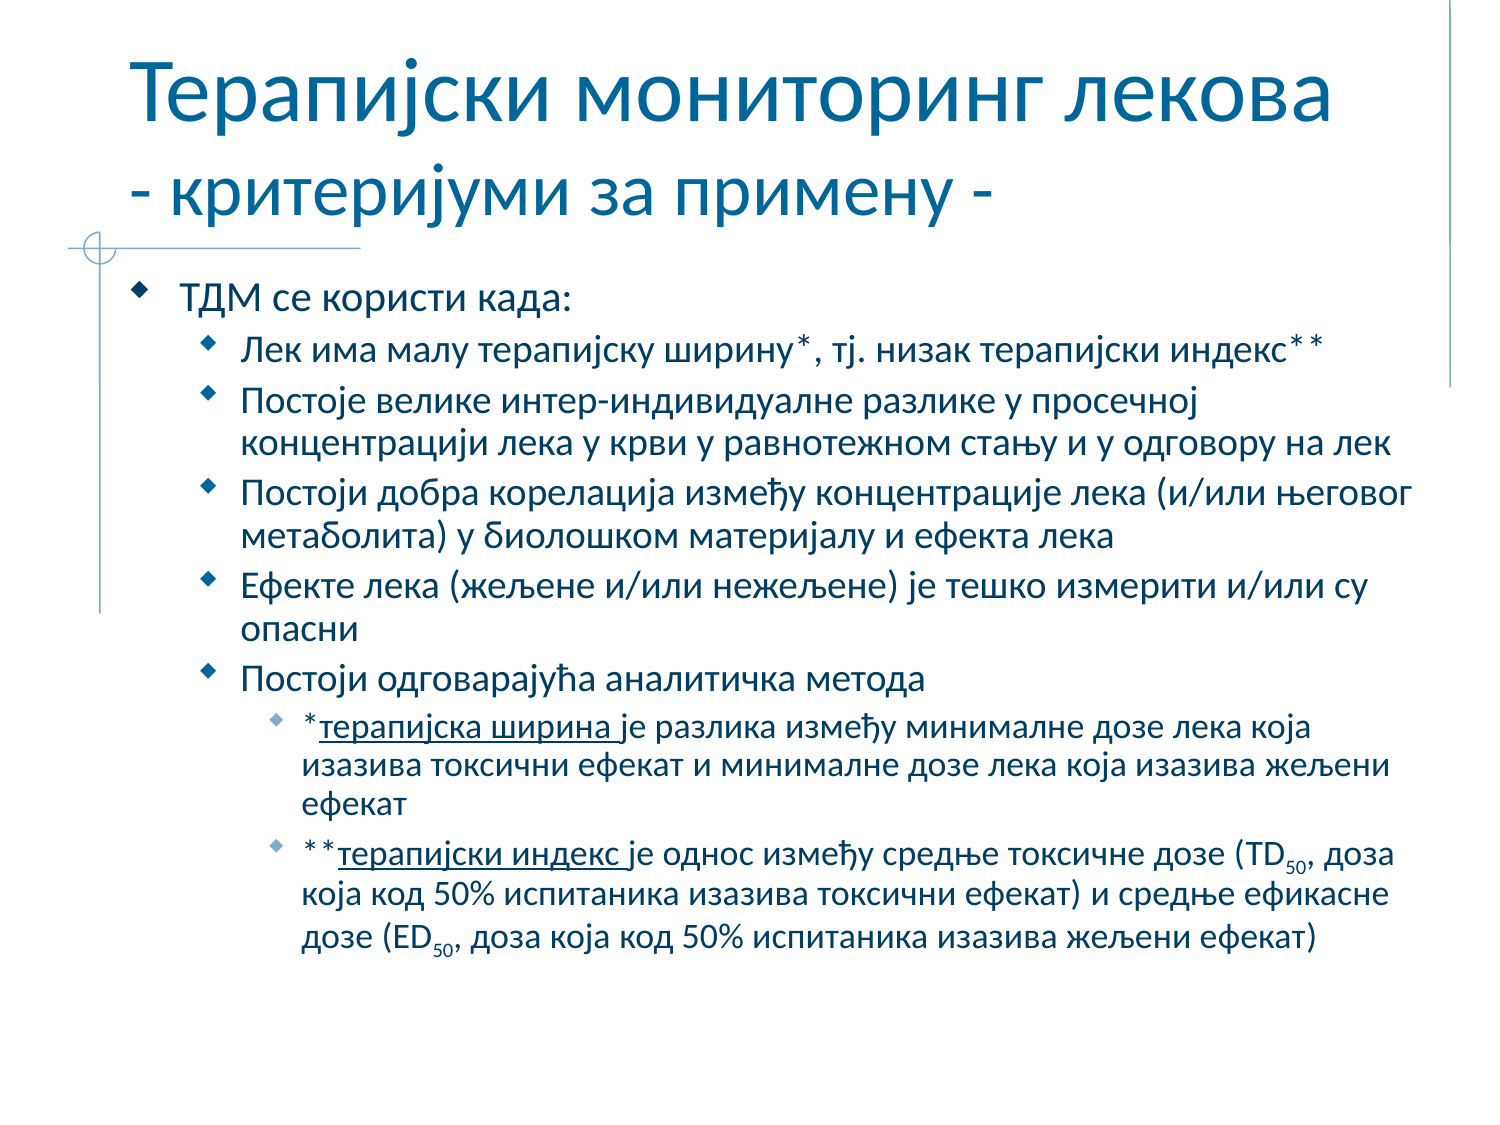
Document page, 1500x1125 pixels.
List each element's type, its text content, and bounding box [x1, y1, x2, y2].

list ТДМ се користи када: Лек има малу терапијску ширину*, тј. низак терапијски индекс** Постоје велике интер-индивидуалне разлике у просечној концентрацији лека у крви у равнотежном стању и у одговору на лек Постоји добра корелација између концентрације лека (и/или његовог метаболита) у биолошком материјалу и ефекта лека Ефекте лека (жељене и/или нежељене) је тешко измерити и/или су опасни Постоји одговарајућа аналитичка метода *терапијска ширина је разлика између минималне дозе лека која изазива токсични ефекат и минималне дозе лека која изазива жељени ефекат **терапијски индекс је однос између средње токсичне дозе (TD50, доза која код 50% испитаника изазива токсични ефекат) и средње ефикасне дозе (ED50, доза која код 50% испитаника изазива жељени ефекат) [111, 266, 1436, 1024]
title Терапијски мониторинг лекова - критеријуми за примену - [113, 49, 1436, 238]
